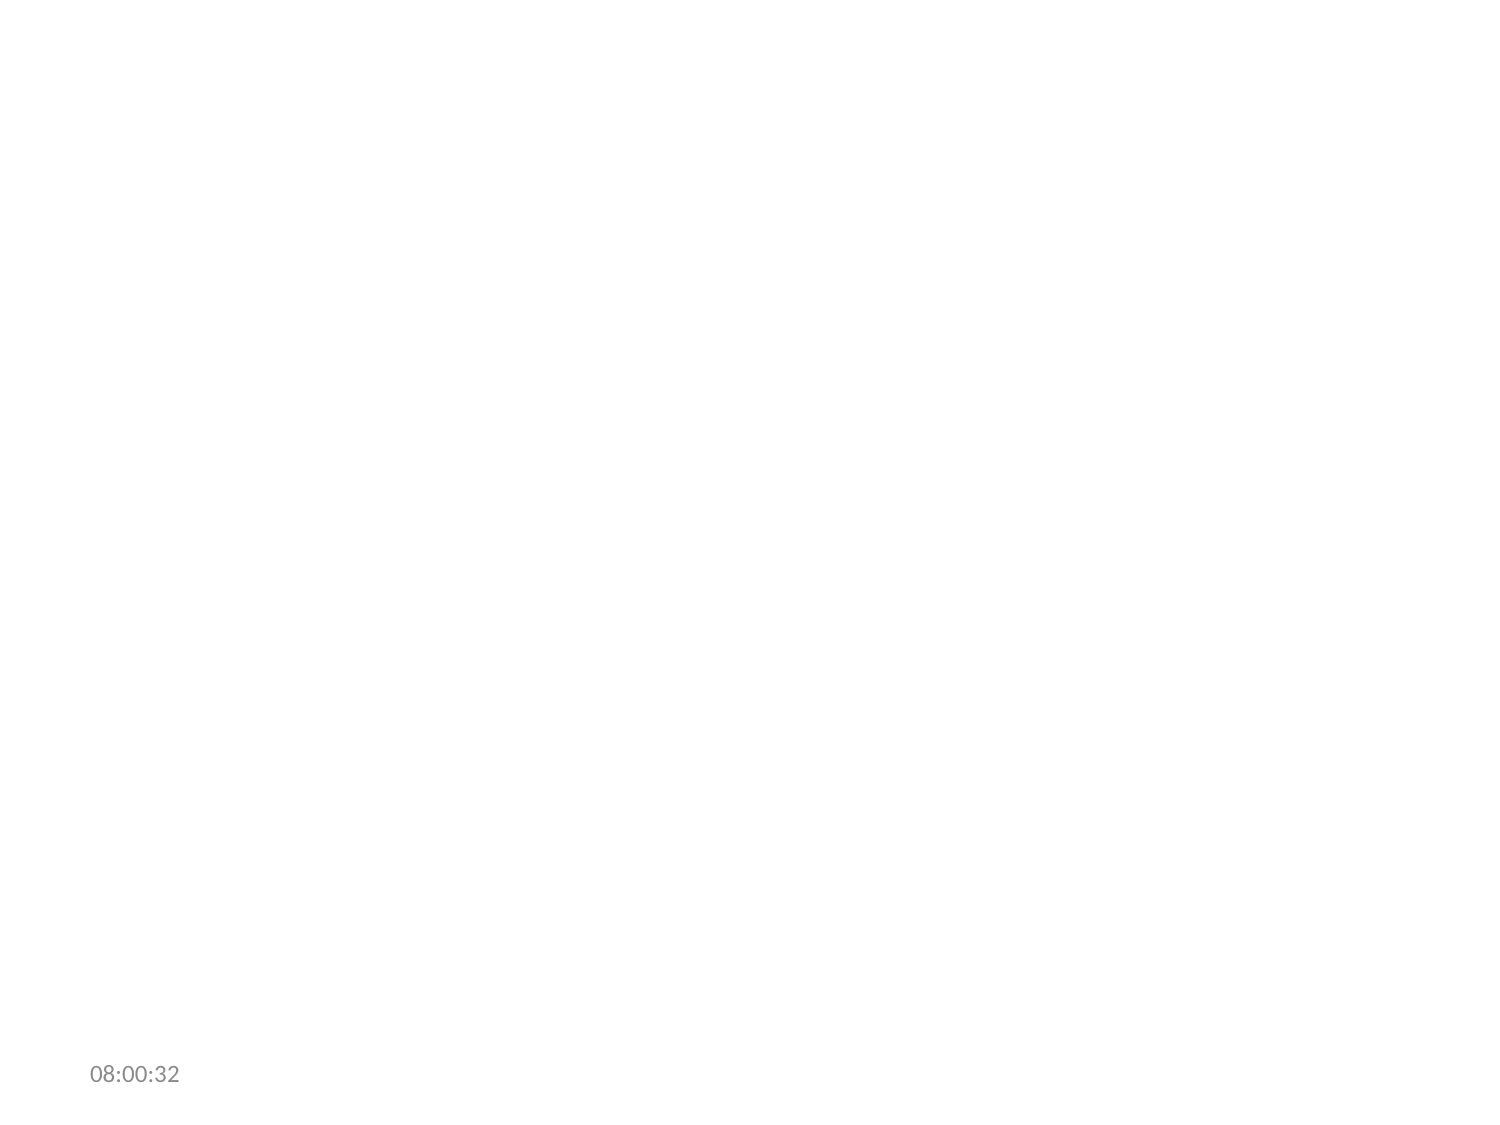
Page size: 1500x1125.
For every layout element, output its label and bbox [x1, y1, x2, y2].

slide_number [75, 1042, 425, 1103]
